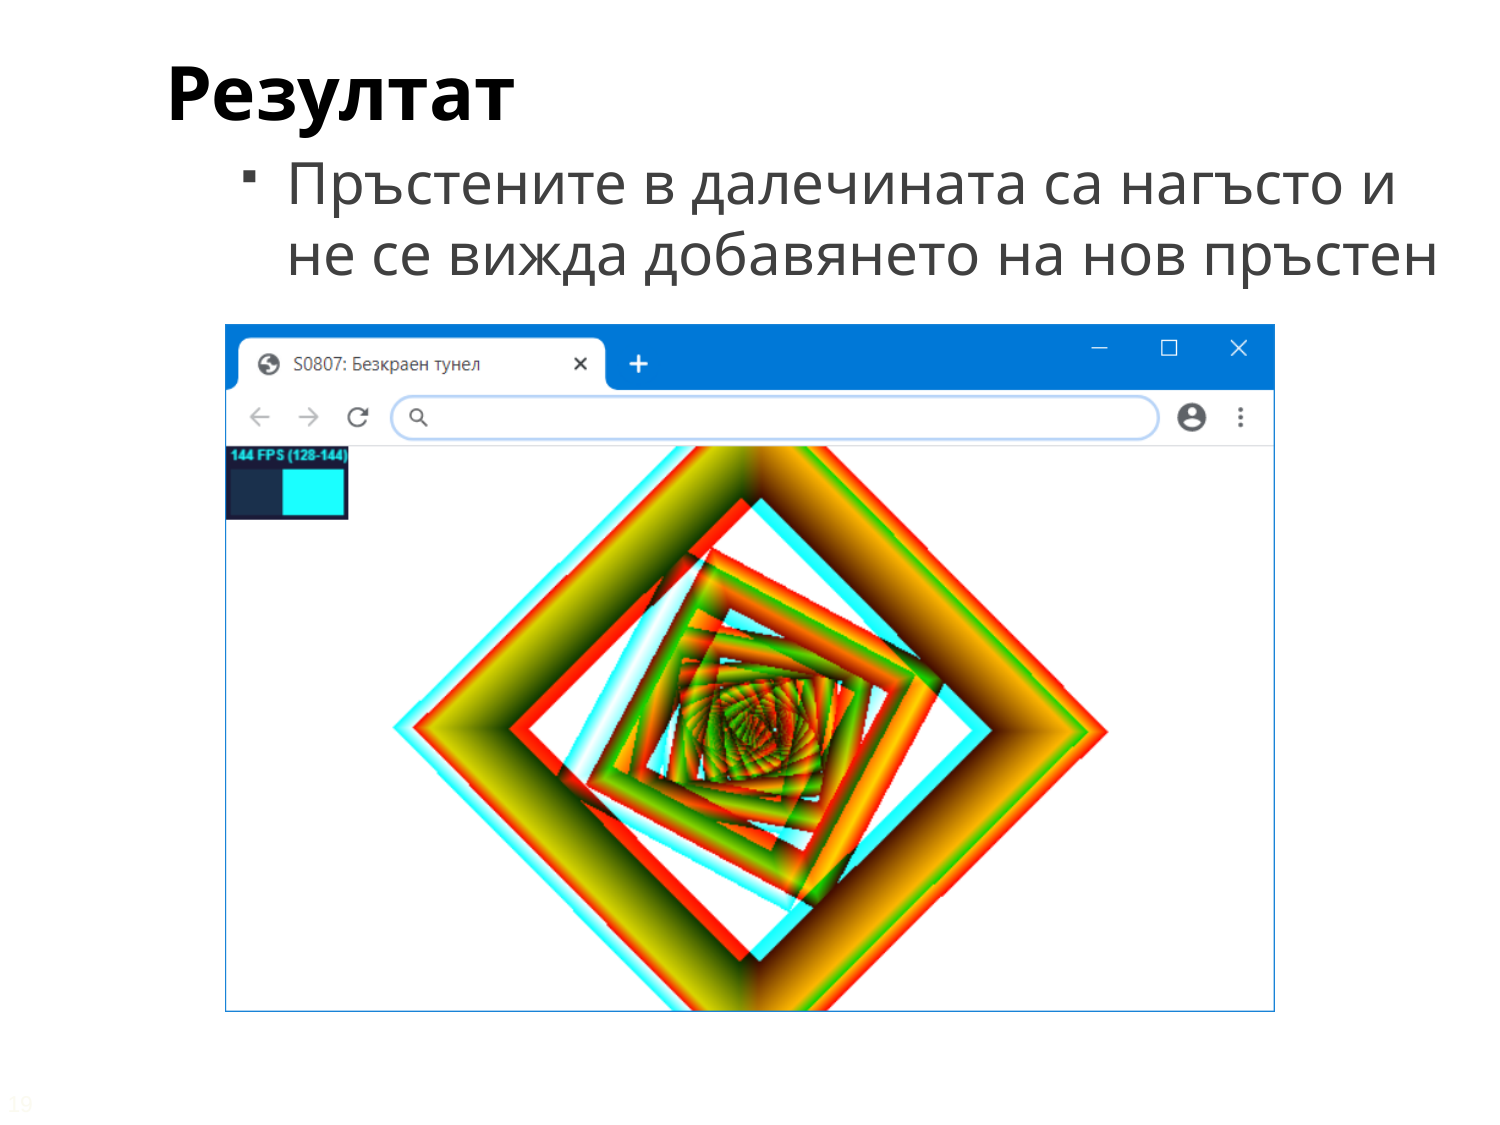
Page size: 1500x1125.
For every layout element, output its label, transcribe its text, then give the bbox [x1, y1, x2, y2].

list Резултат Пръстените в далечината са нагъсто и не се вижда добавянето на нов пръстен [150, 37, 1488, 1113]
picture [224, 324, 1276, 1013]
